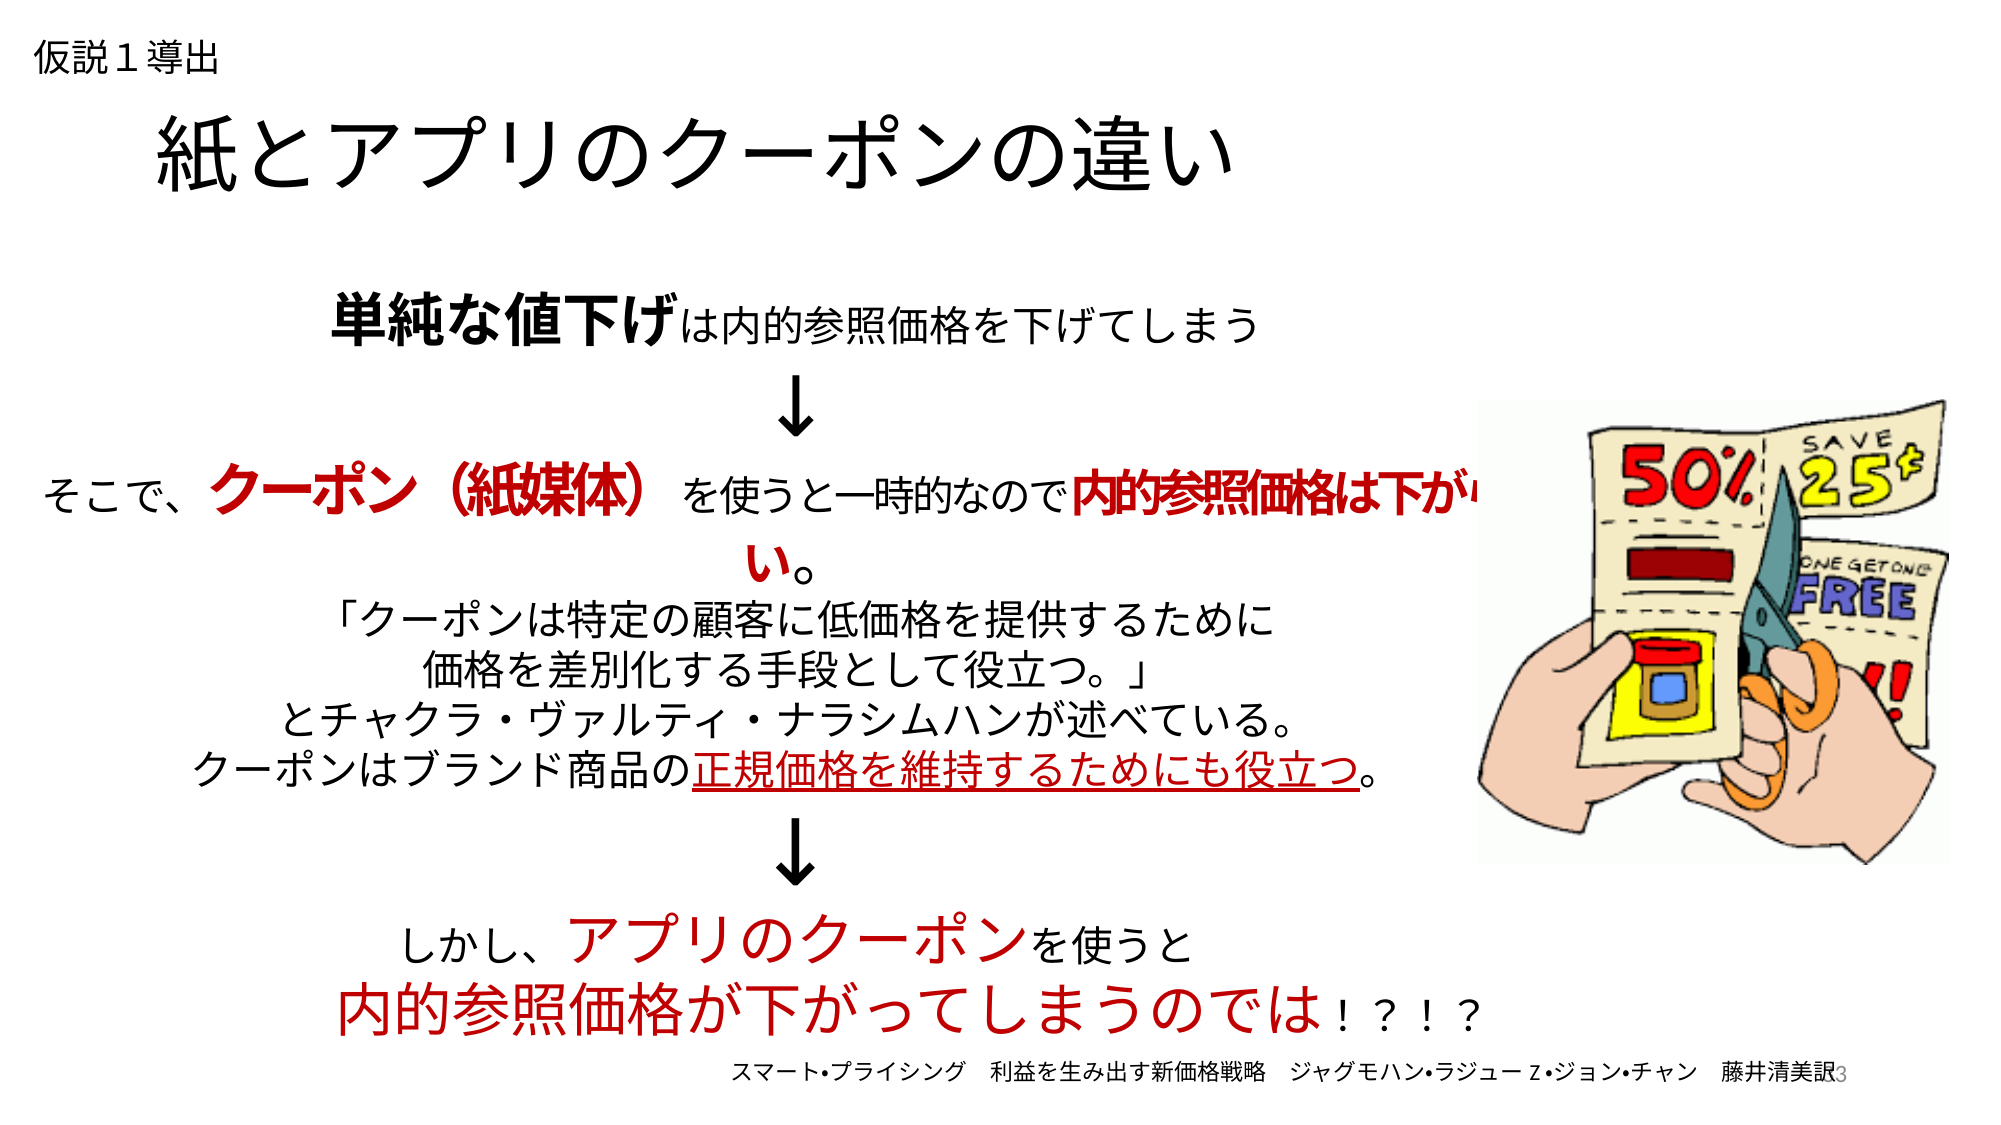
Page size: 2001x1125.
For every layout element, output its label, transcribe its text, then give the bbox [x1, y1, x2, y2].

text_box 紙とアプリのクーポンの違い [140, 95, 1253, 210]
text_box スマート・プライシング 利益を生み出す新価格戦略 ジャグモハン・ラジューZ・ジョン・チャン 藤井清美訳 [715, 1050, 1852, 1093]
slide_number 33 [1412, 1042, 1863, 1103]
picture [1477, 399, 1949, 865]
text_box 単純な値下げは内的参照価格を下げてしまう ↓ そこで、クーポン（紙媒体）を使うと一時的なので内的参照価格は下がらない。 「クーポンは特定の顧客に低価格を提供するために 価格を差別化する手段として役立つ。」 とチャクラ・ヴァルティ・ナラシムハンが述べている。 クーポンはブランド商品の正規価格を維持するためにも役立つ。 ↓ しかし、アプリのクーポンを使うと 内的参照価格が下がってしまうのでは！？！？ [17, 276, 1575, 1051]
text_box 仮説１導出 [18, 26, 237, 87]
